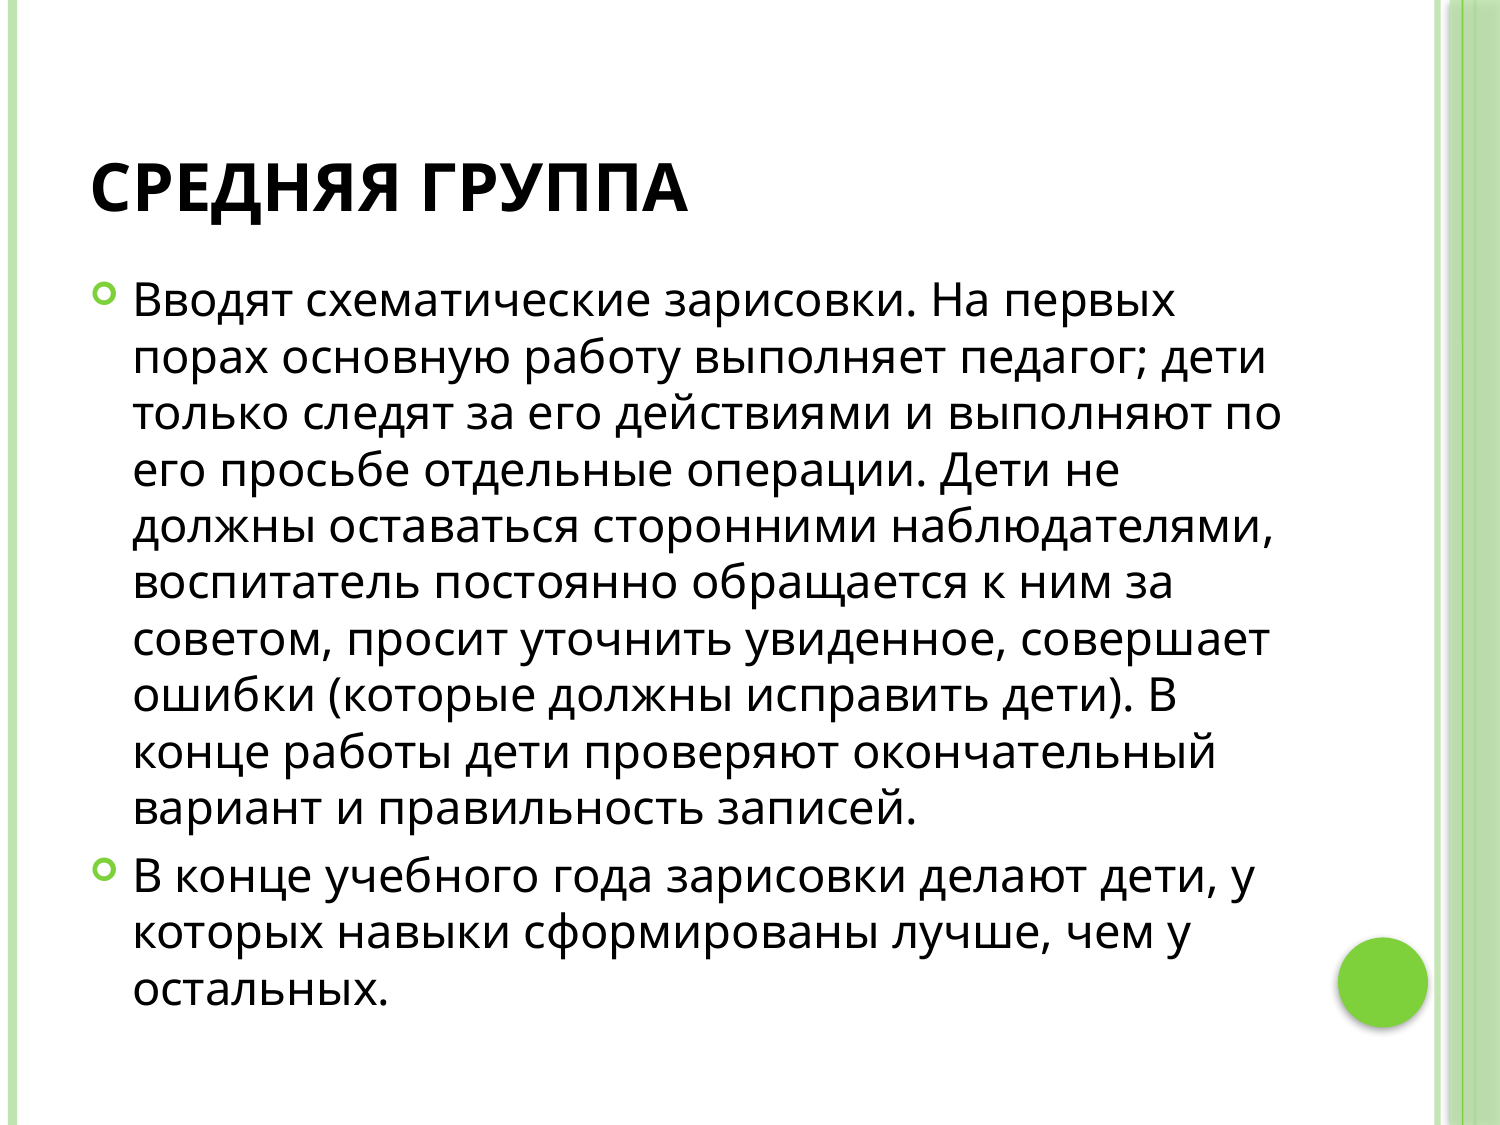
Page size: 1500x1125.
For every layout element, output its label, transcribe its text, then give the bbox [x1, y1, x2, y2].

title Средняя группа [75, 45, 1300, 233]
list Вводят схематические зарисовки. На первых порах основную работу выполняет педагог; дети только следят за его действиями и выполняют по его просьбе отдельные операции. Дети не должны оставаться сторонними наблюдателями, воспитатель постоянно обращается к ним за советом, просит уточнить увиденное, совершает ошибки (которые должны исправить дети). В конце работы дети проверяют окончательный вариант и правильность записей. В конце учебного года зарисовки делают дети, у которых навыки сформированы лучше, чем у остальных. [75, 262, 1300, 1062]
